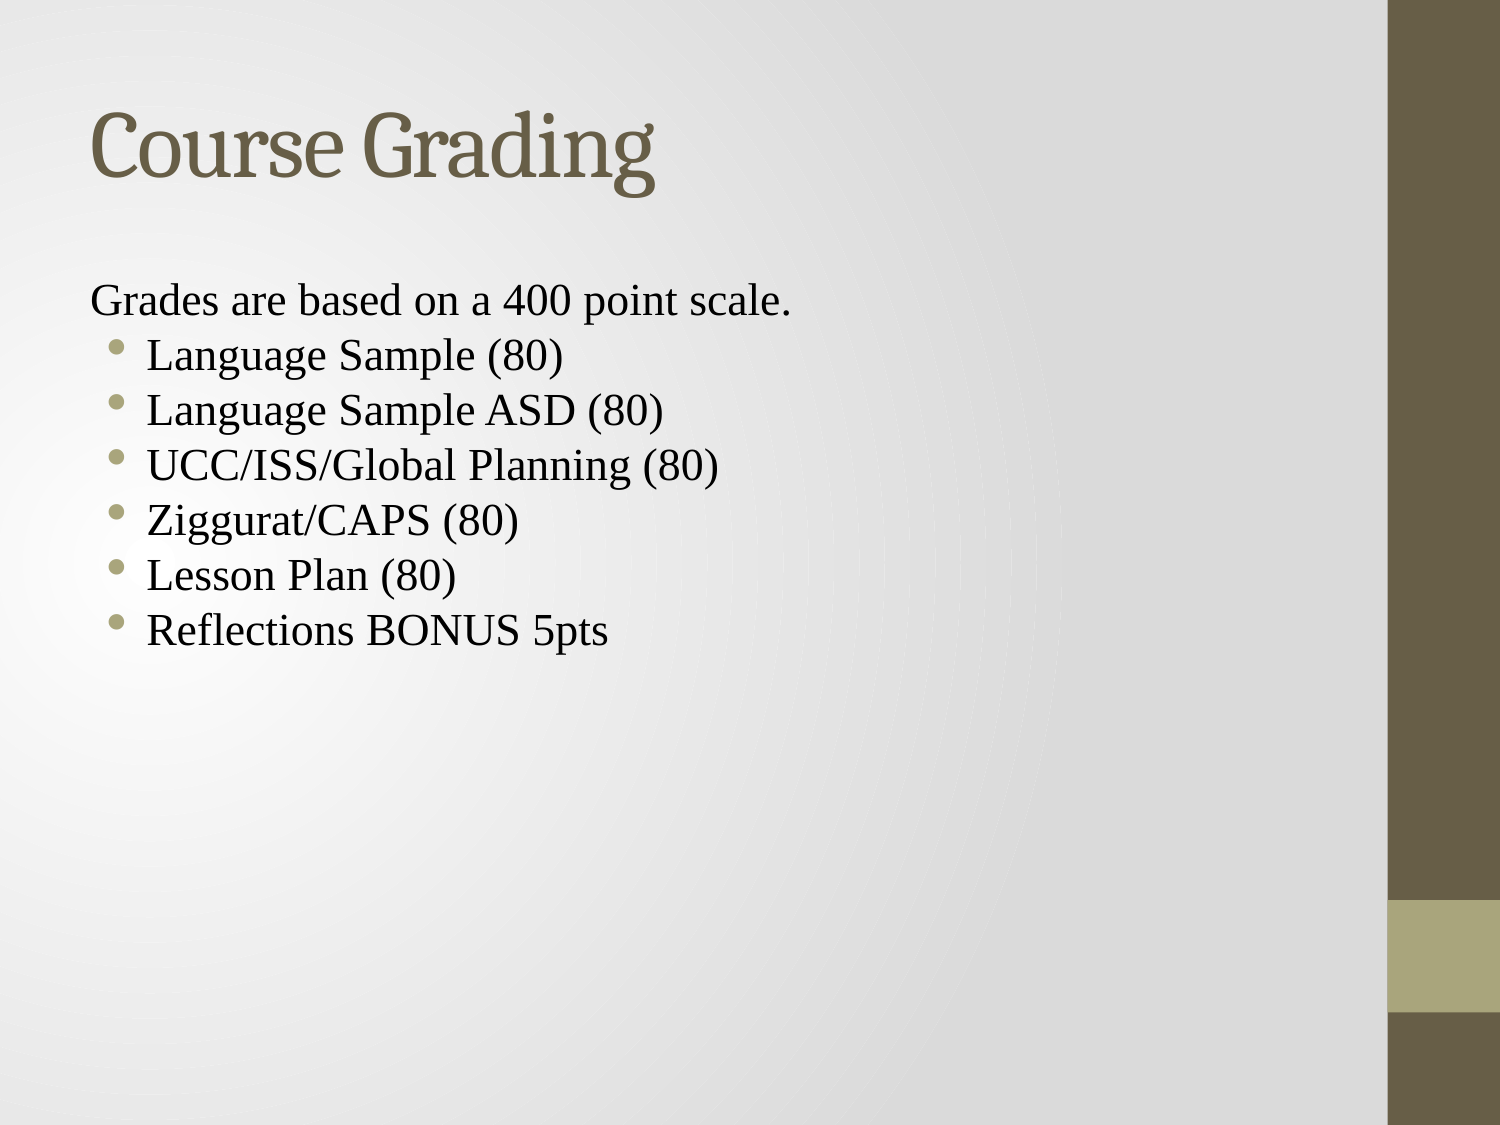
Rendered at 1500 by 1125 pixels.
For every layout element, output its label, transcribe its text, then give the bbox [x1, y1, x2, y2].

title Course Grading [75, 45, 1325, 233]
list Grades are based on a 400 point scale. Language Sample (80) Language Sample ASD (80) UCC/ISS/Global Planning (80) Ziggurat/CAPS (80) Lesson Plan (80) Reflections BONUS 5pts [75, 262, 1325, 1050]
